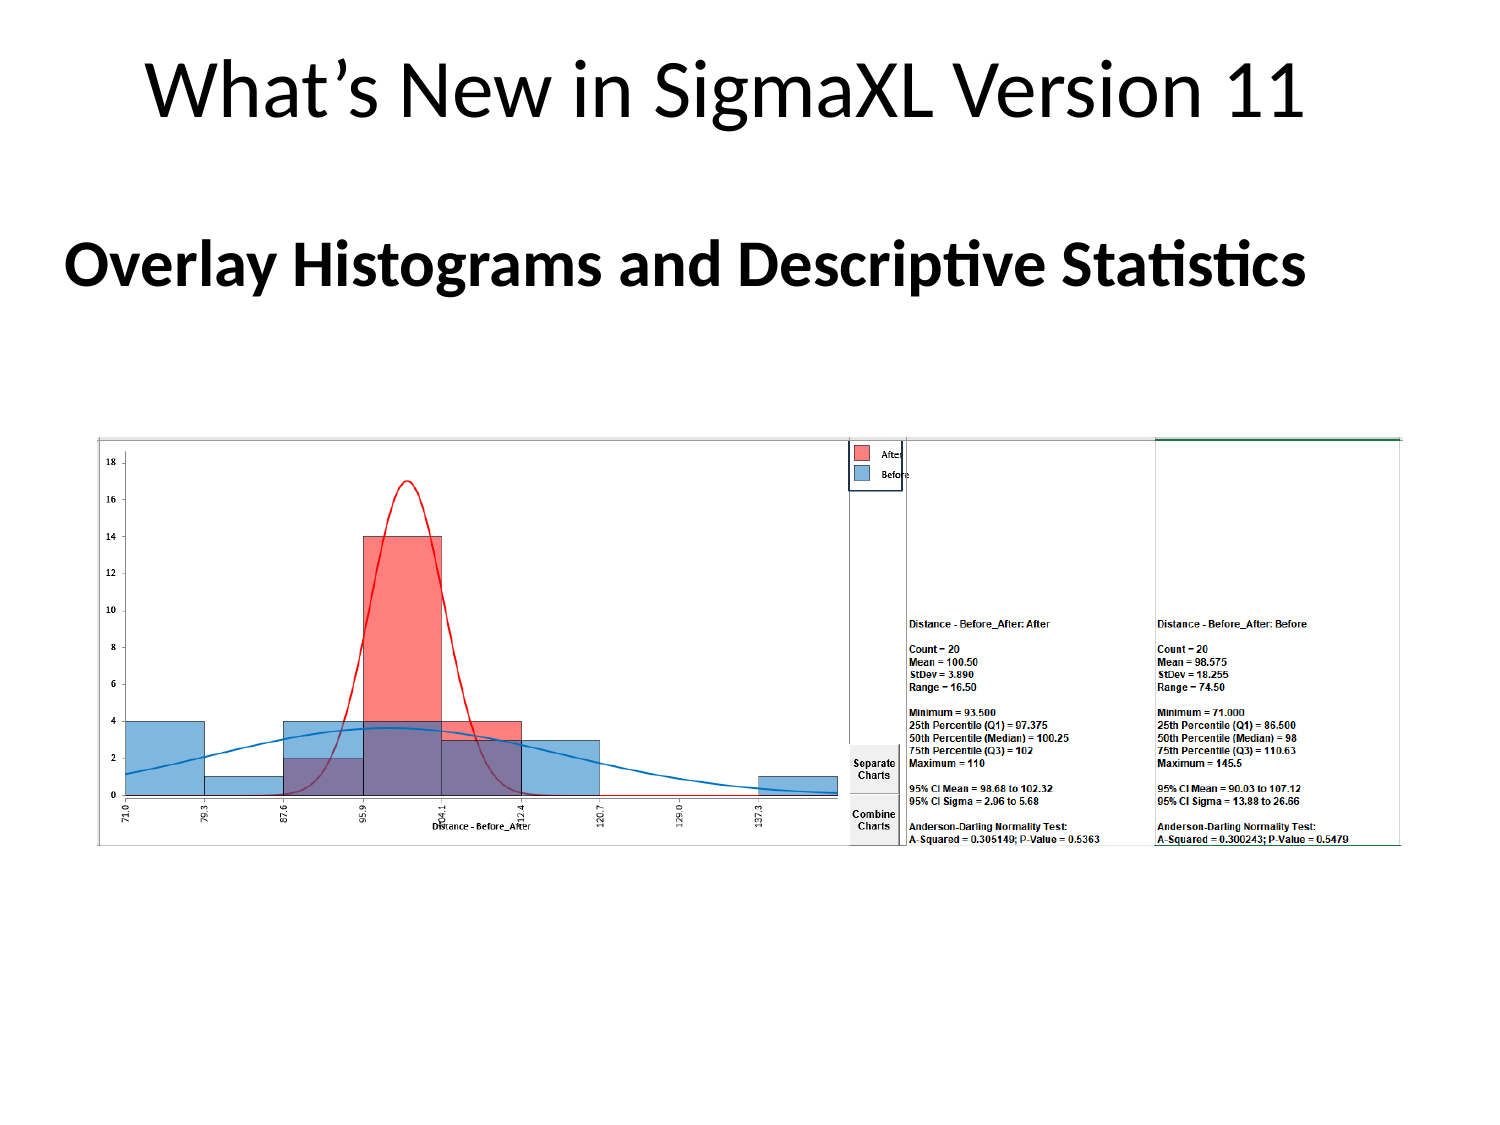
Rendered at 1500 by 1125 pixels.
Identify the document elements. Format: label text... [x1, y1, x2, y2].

title What’s New in SigmaXL Version 11 [76, 27, 1377, 140]
list Overlay Histograms and Descriptive Statistics [50, 212, 1425, 988]
picture [97, 437, 1403, 847]
